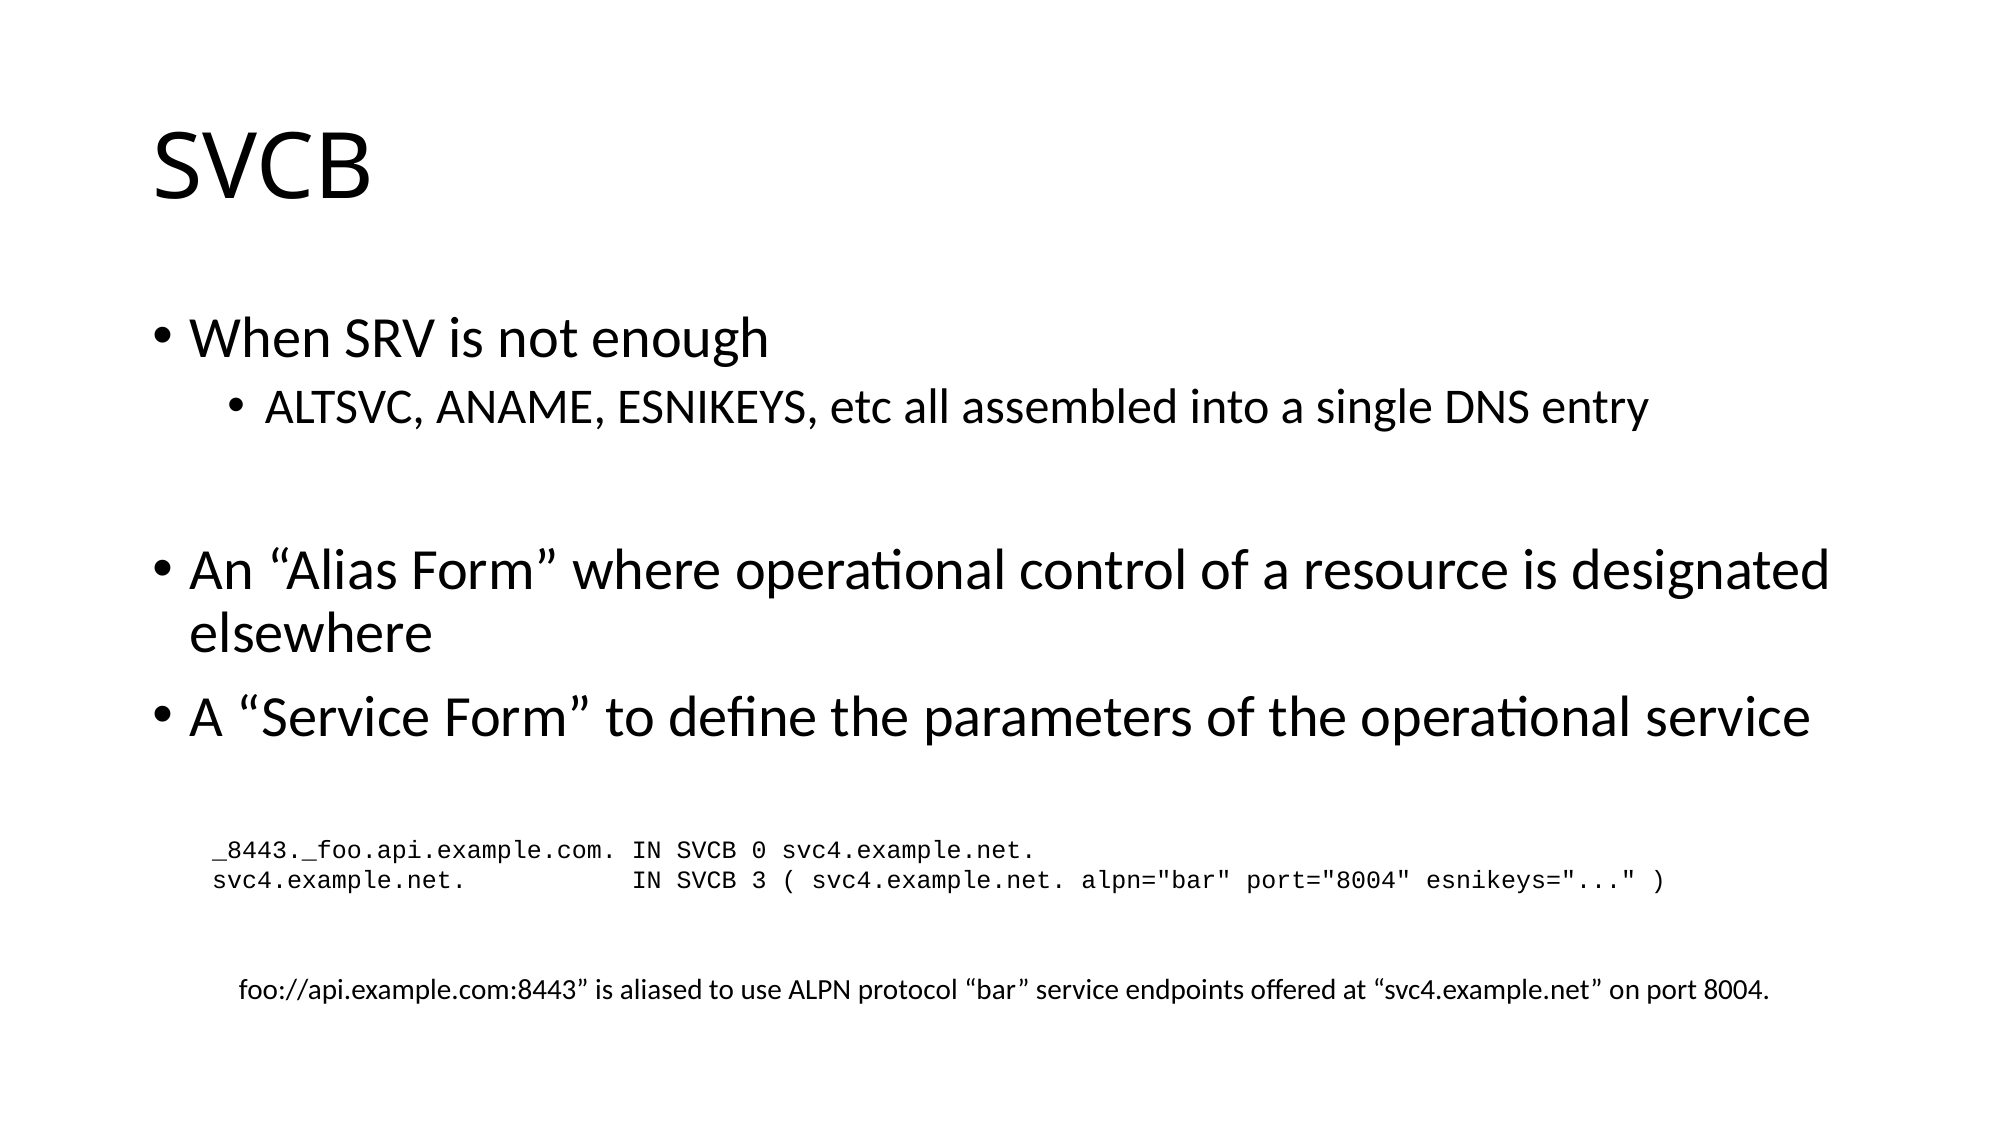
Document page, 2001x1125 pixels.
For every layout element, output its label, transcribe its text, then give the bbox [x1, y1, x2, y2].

title SVCB [137, 59, 1863, 278]
list When SRV is not enough ALTSVC, ANAME, ESNIKEYS, etc all assembled into a single DNS entry An “Alias Form” where operational control of a resource is designated elsewhere A “Service Form” to define the parameters of the operational service [137, 299, 1863, 1014]
text_box foo://api.example.com:8443” is aliased to use ALPN protocol “bar” service endpoints offered at “svc4.example.net” on port 8004. [224, 962, 1809, 1013]
text_box _8443._foo.api.example.com. IN SVCB 0 svc4.example.net. svc4.example.net. IN SVCB 3 ( svc4.example.net. alpn="bar" port="8004" esnikeys="..." ) [197, 825, 1980, 901]
